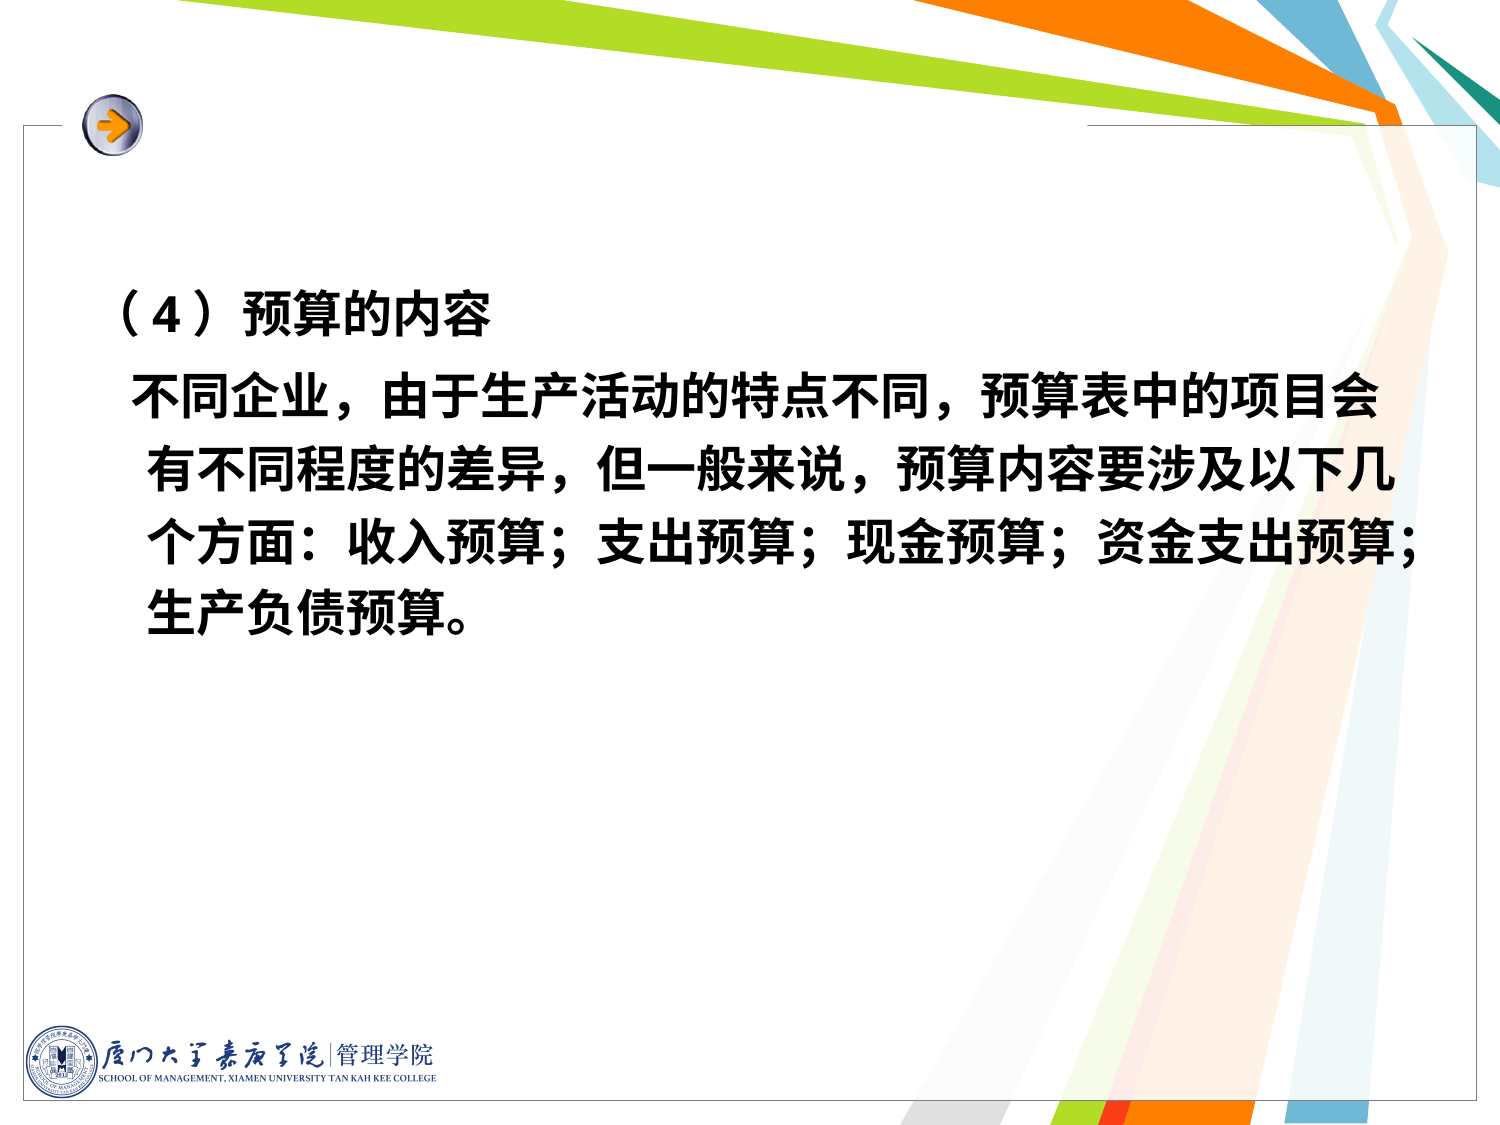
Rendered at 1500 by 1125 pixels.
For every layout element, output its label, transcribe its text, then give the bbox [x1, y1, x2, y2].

picture [24, 1024, 438, 1100]
picture [82, 94, 143, 156]
list （4）预算的内容 不同企业，由于生产活动的特点不同，预算表中的项目会有不同程度的差异，但一般来说，预算内容要涉及以下几个方面：收入预算；支出预算；现金预算；资金支出预算；生产负债预算。 [75, 262, 1425, 1005]
